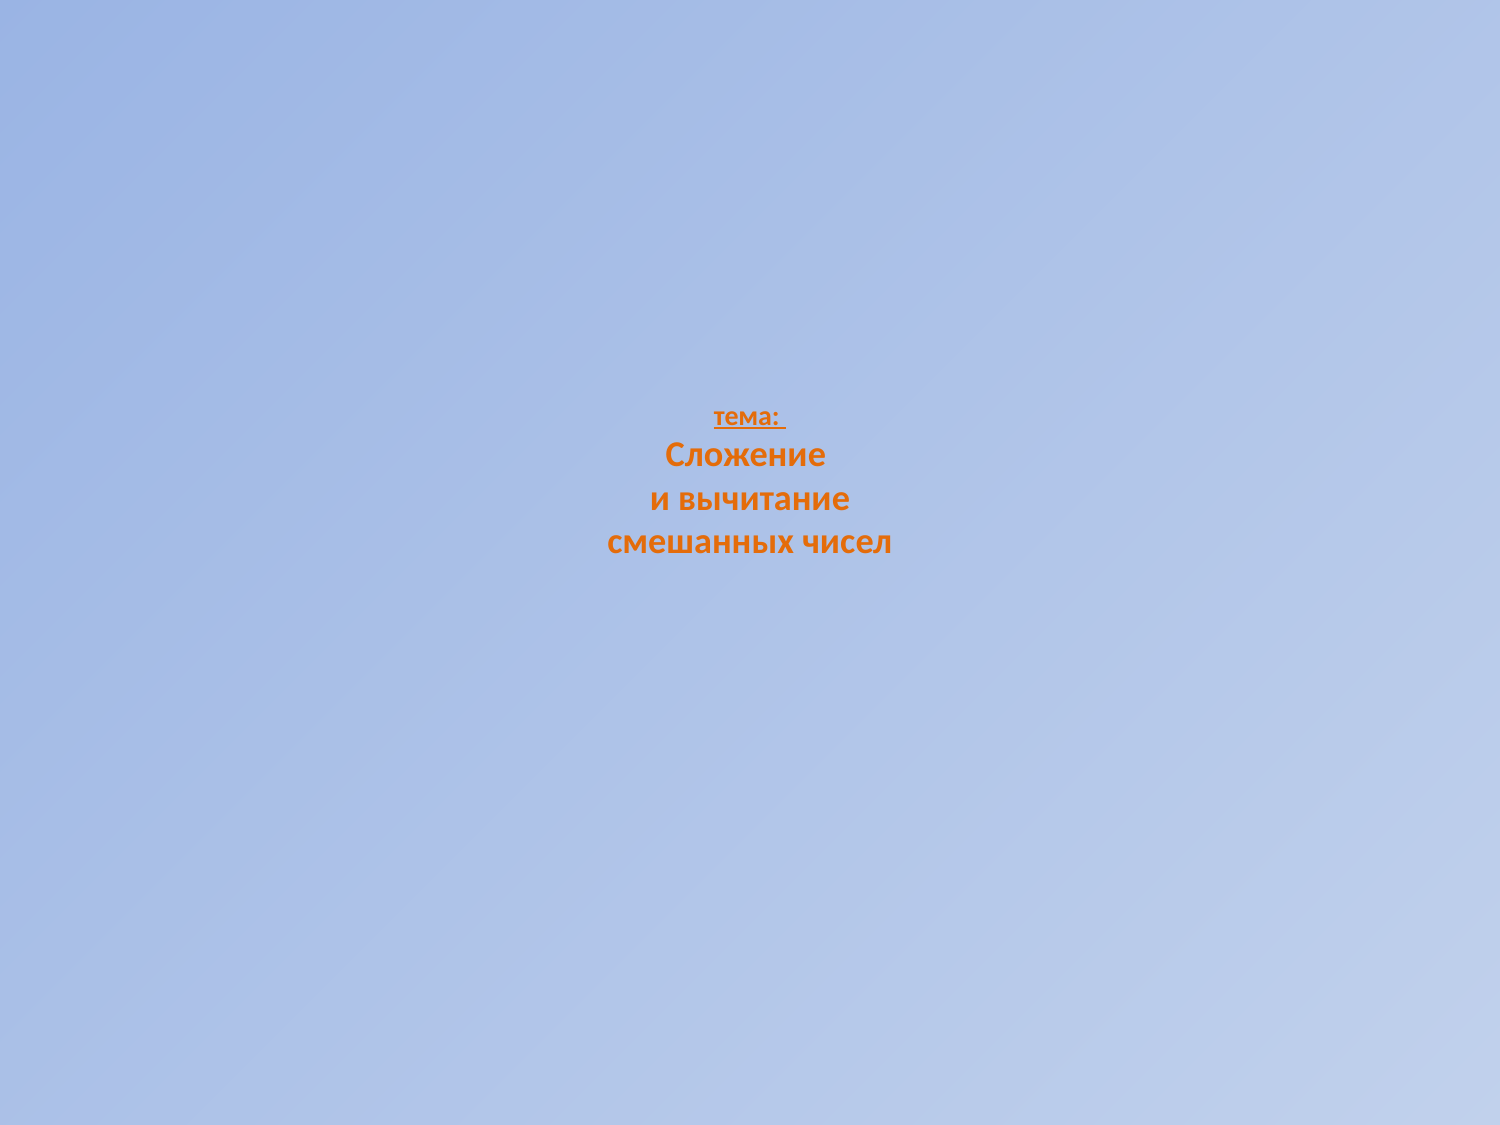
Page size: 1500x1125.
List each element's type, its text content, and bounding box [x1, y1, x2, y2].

title тема: Сложение и вычитание смешанных чисел [112, 349, 1388, 591]
